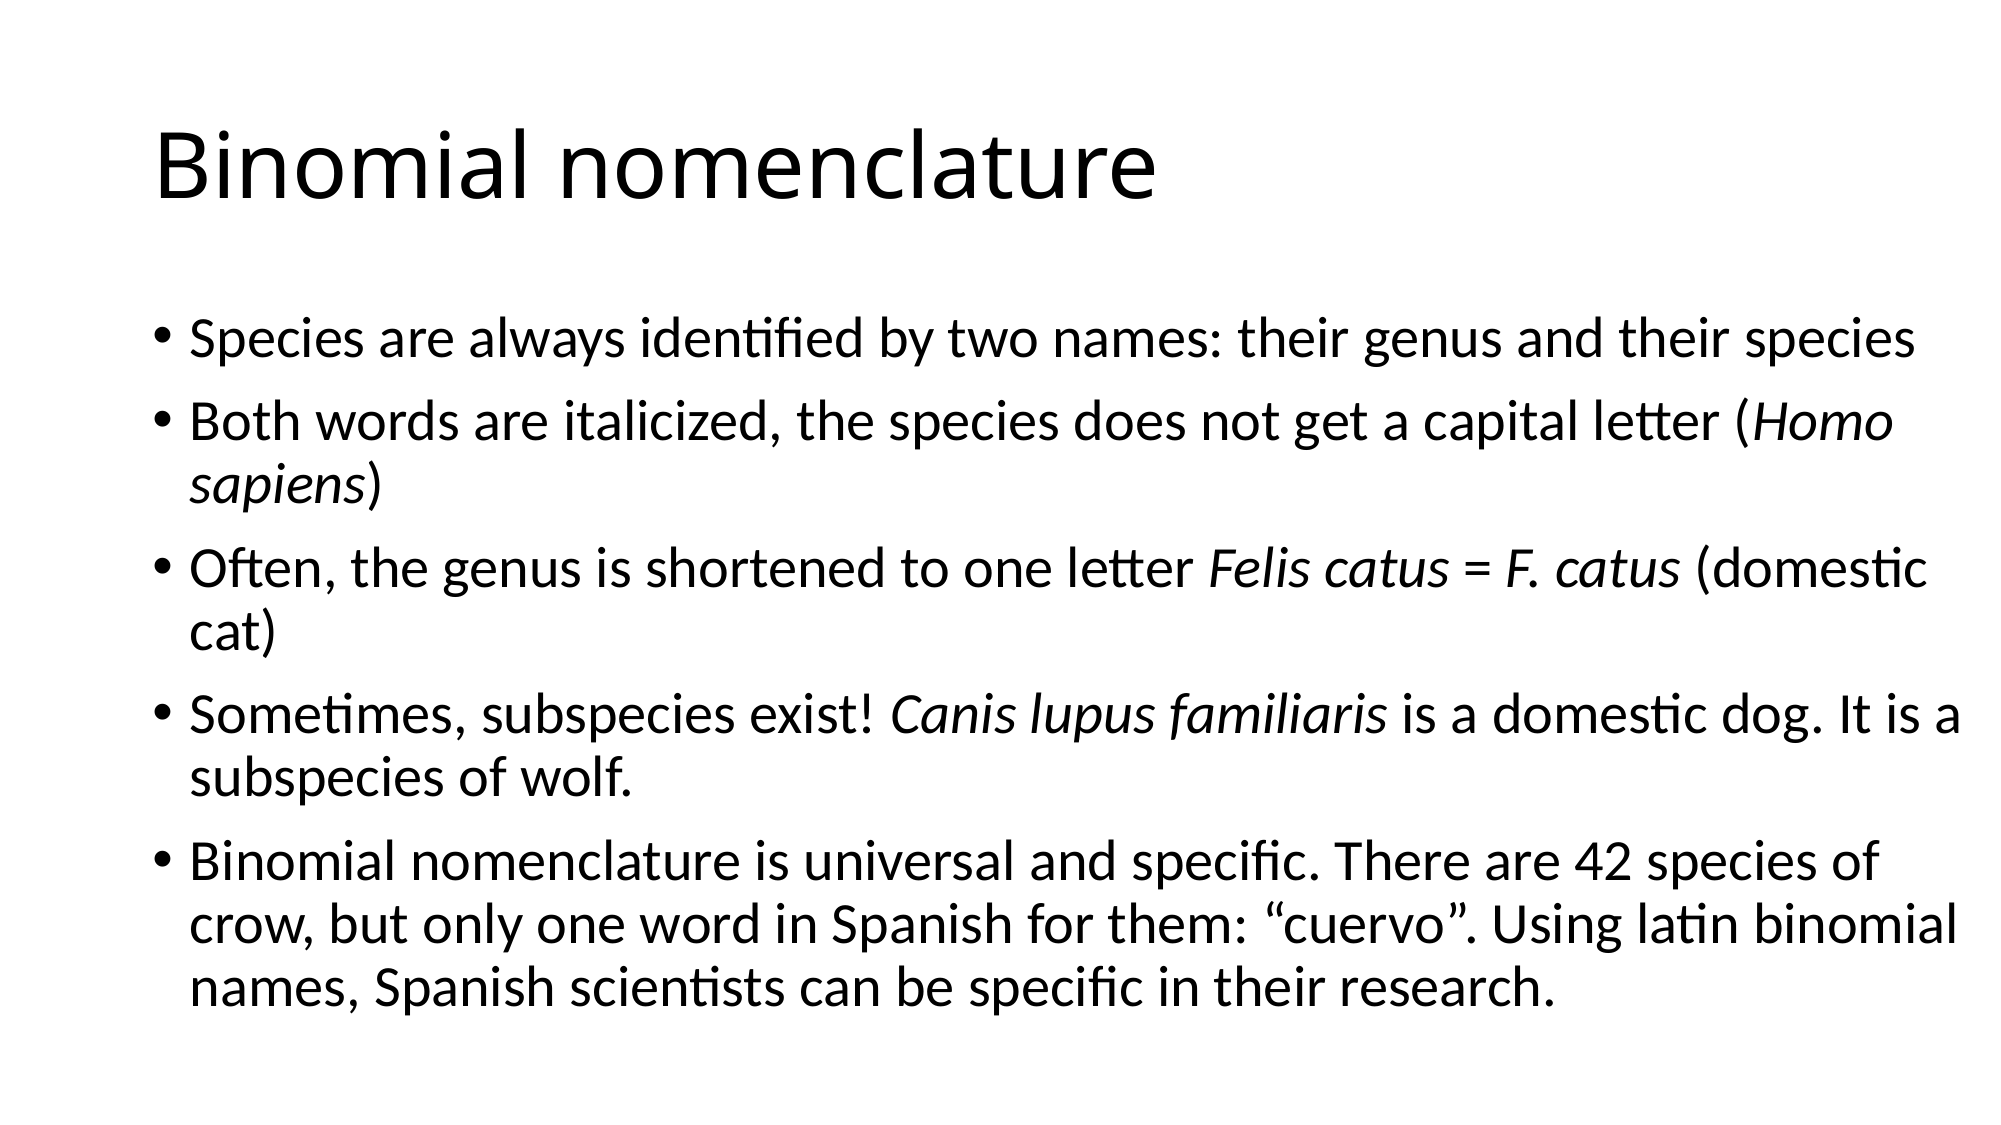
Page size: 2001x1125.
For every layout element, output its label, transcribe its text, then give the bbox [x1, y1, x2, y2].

list Species are always identified by two names: their genus and their species Both words are italicized, the species does not get a capital letter (Homo sapiens) Often, the genus is shortened to one letter Felis catus = F. catus (domestic cat) Sometimes, subspecies exist! Canis lupus familiaris is a domestic dog. It is a subspecies of wolf. Binomial nomenclature is universal and specific. There are 42 species of crow, but only one word in Spanish for them: “cuervo”. Using latin binomial names, Spanish scientists can be specific in their research. [137, 299, 2000, 1089]
title Binomial nomenclature [137, 59, 1863, 278]
